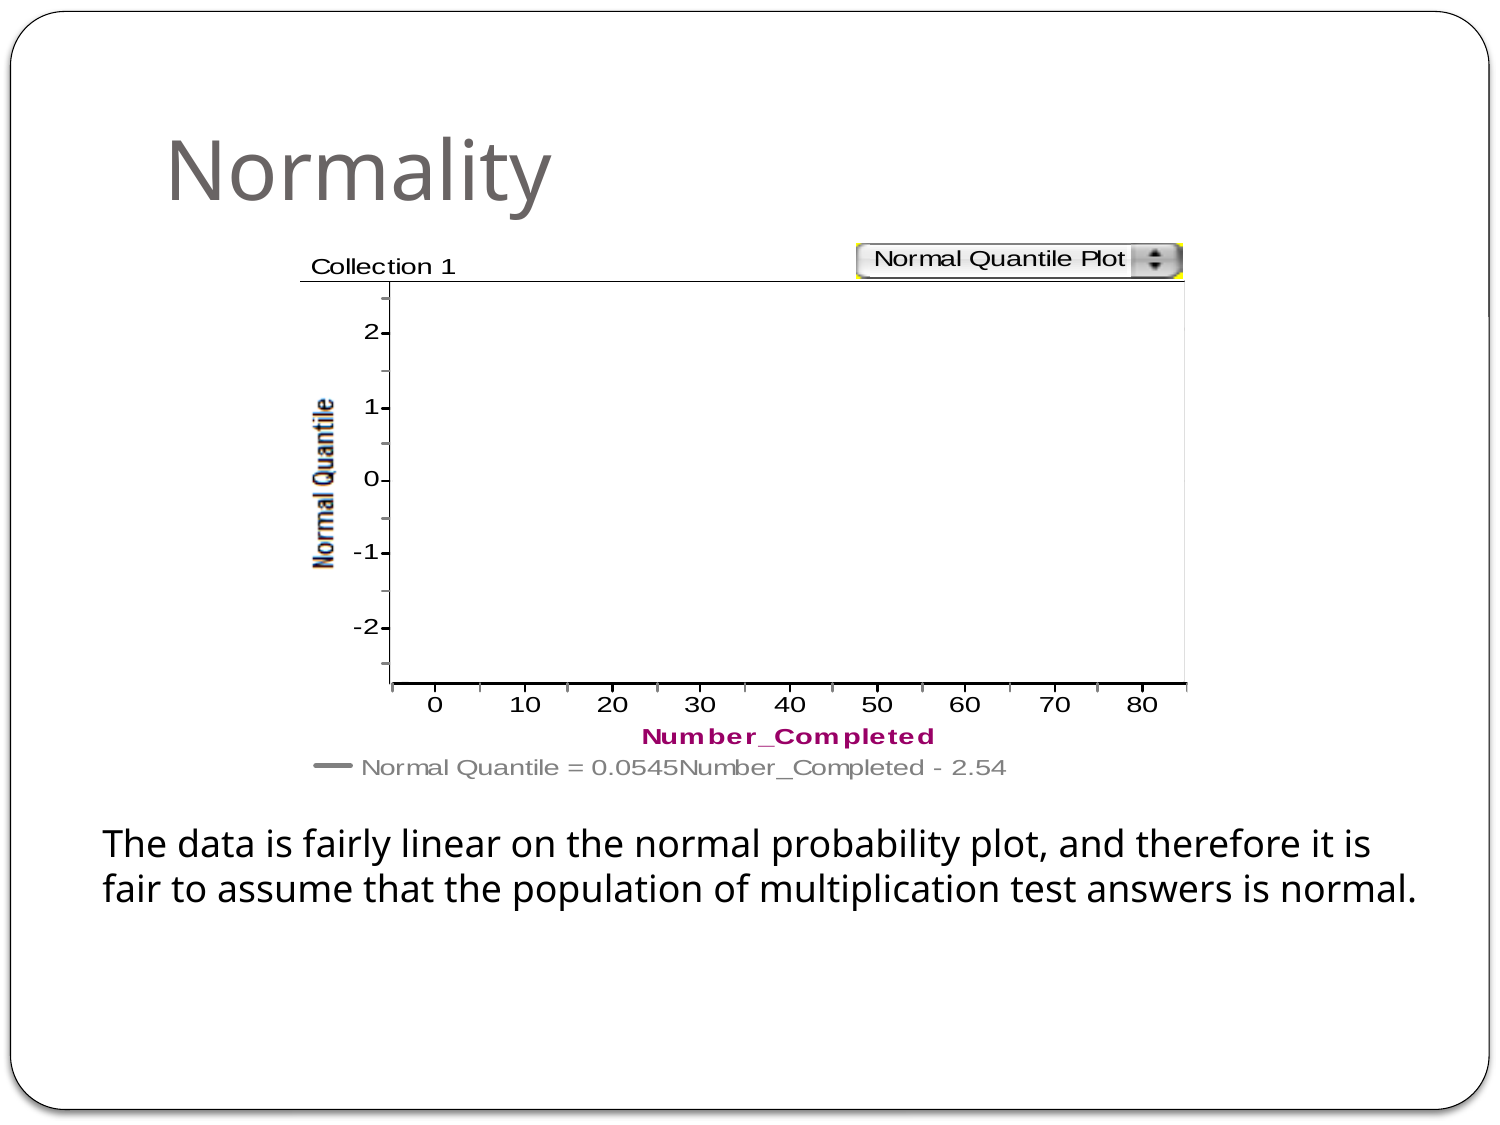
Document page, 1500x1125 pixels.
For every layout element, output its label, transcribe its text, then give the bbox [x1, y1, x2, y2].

text_box The data is fairly linear on the normal probability plot, and therefore it is fair to assume that the population of multiplication test answers is normal. [87, 812, 1438, 918]
title Normality [150, 45, 1425, 233]
picture [299, 237, 1188, 788]
